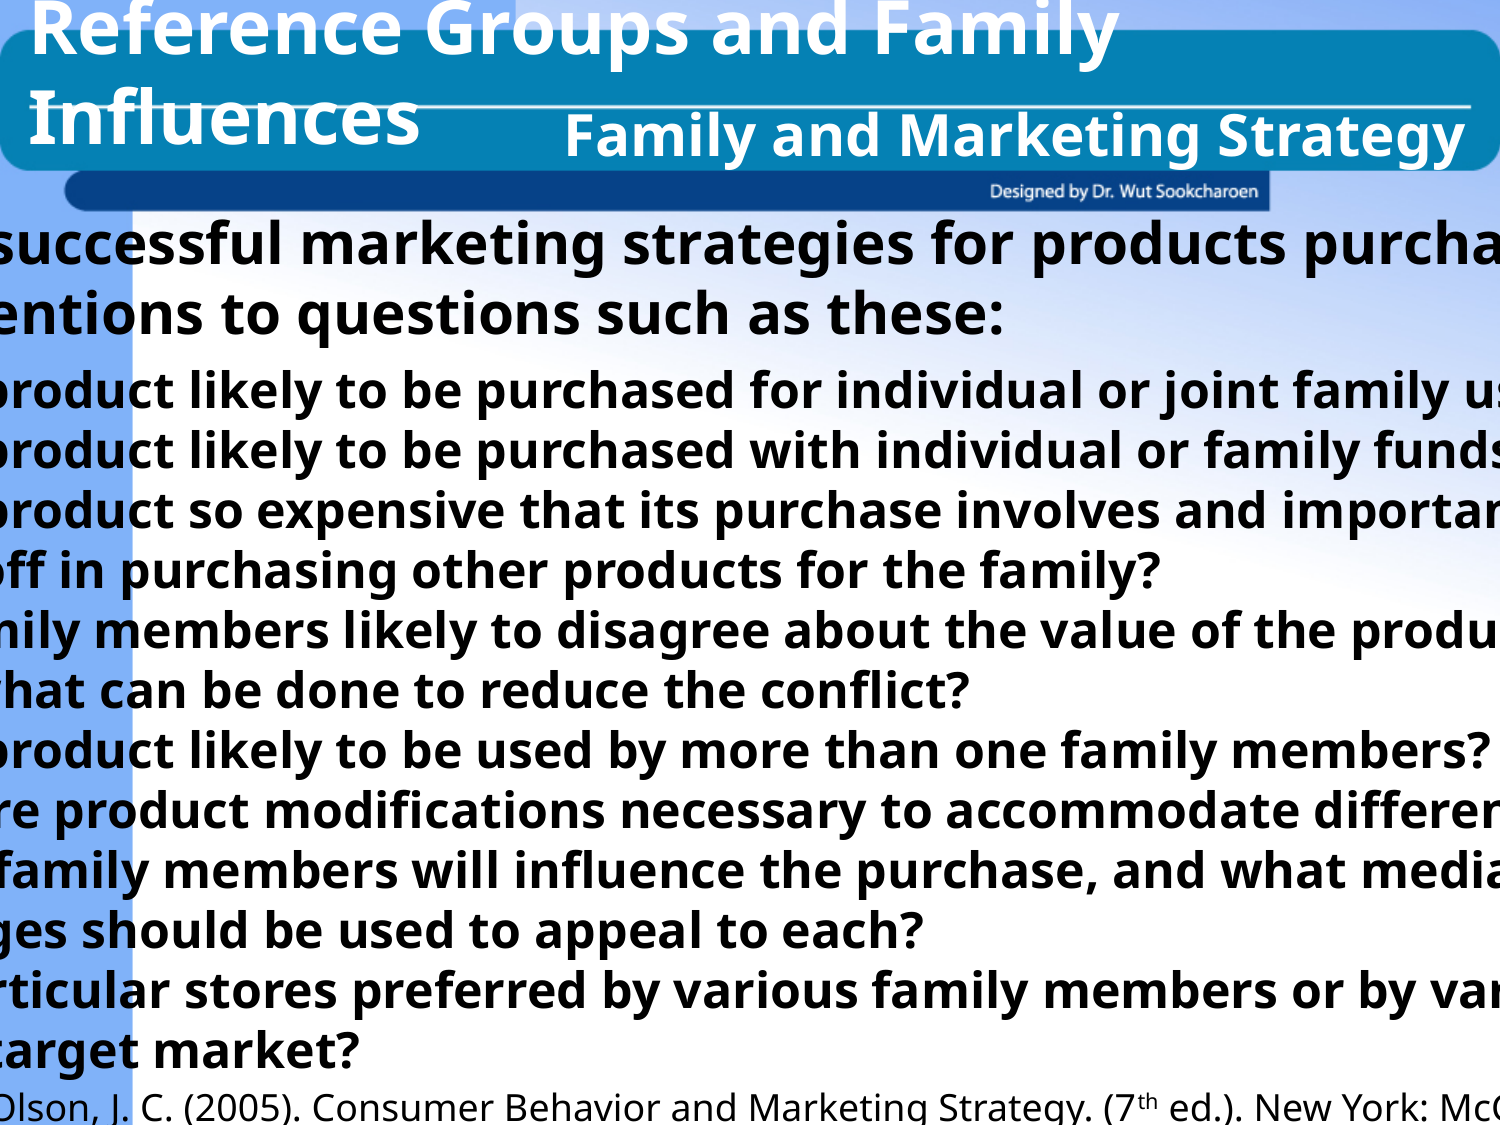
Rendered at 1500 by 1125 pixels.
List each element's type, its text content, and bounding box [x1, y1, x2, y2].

text_box Family and Marketing Strategy [37, 108, 1481, 172]
picture [31, 136, 37, 143]
picture [0, 0, 1500, 54]
text_box Developing successful marketing strategies for products purchased by families requires attentions to questions such as these: [0, 199, 1500, 351]
text_box Reference Groups and Family Influences [13, 32, 1475, 107]
picture [0, 146, 1500, 199]
text_box Is the product likely to be purchased for individual or joint family use? Is the product likely to be purchased with individual or family funds? Is the product so expensive that its purchase involves and important trade-off in purchasing other products for the family? Are family members likely to disagree about the value of the product? If so, what can be done to reduce the conflict? Is the product likely to be used by more than one family members? If so, are product modifications necessary to accommodate different people? Which family members will influence the purchase, and what media and messages should be used to appeal to each? Are particular stores preferred by various family members or by various families in the target market? [0, 351, 1500, 1076]
text_box Peter, J. P. and Olson, J. C. (2005). Consumer Behavior and Marketing Strategy. (7th ed.). New York: McGraw-Hill. (Page.356-7) [0, 1076, 1500, 1125]
